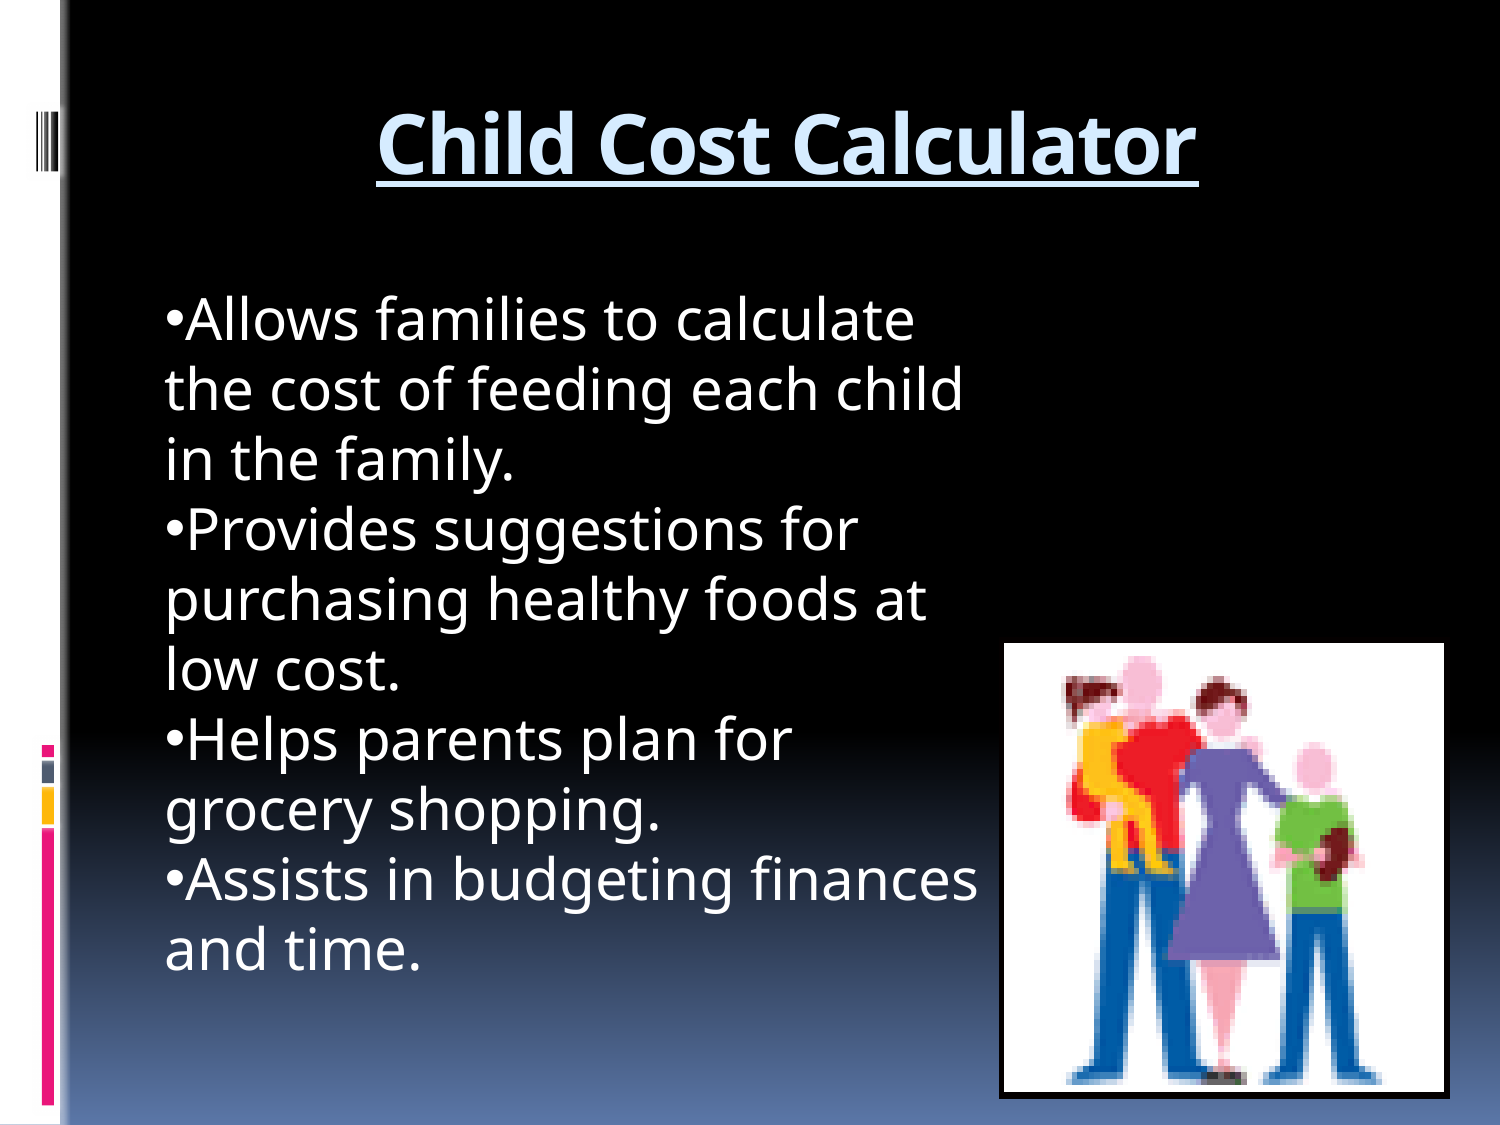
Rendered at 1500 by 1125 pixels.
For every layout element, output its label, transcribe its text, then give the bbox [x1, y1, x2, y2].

picture [999, 637, 1451, 1099]
text_box Allows families to calculate the cost of feeding each child in the family. Provides suggestions for purchasing healthy foods at low cost. Helps parents plan for grocery shopping. Assists in budgeting finances and time. [150, 274, 1000, 990]
title Child Cost Calculator [150, 83, 1425, 234]
